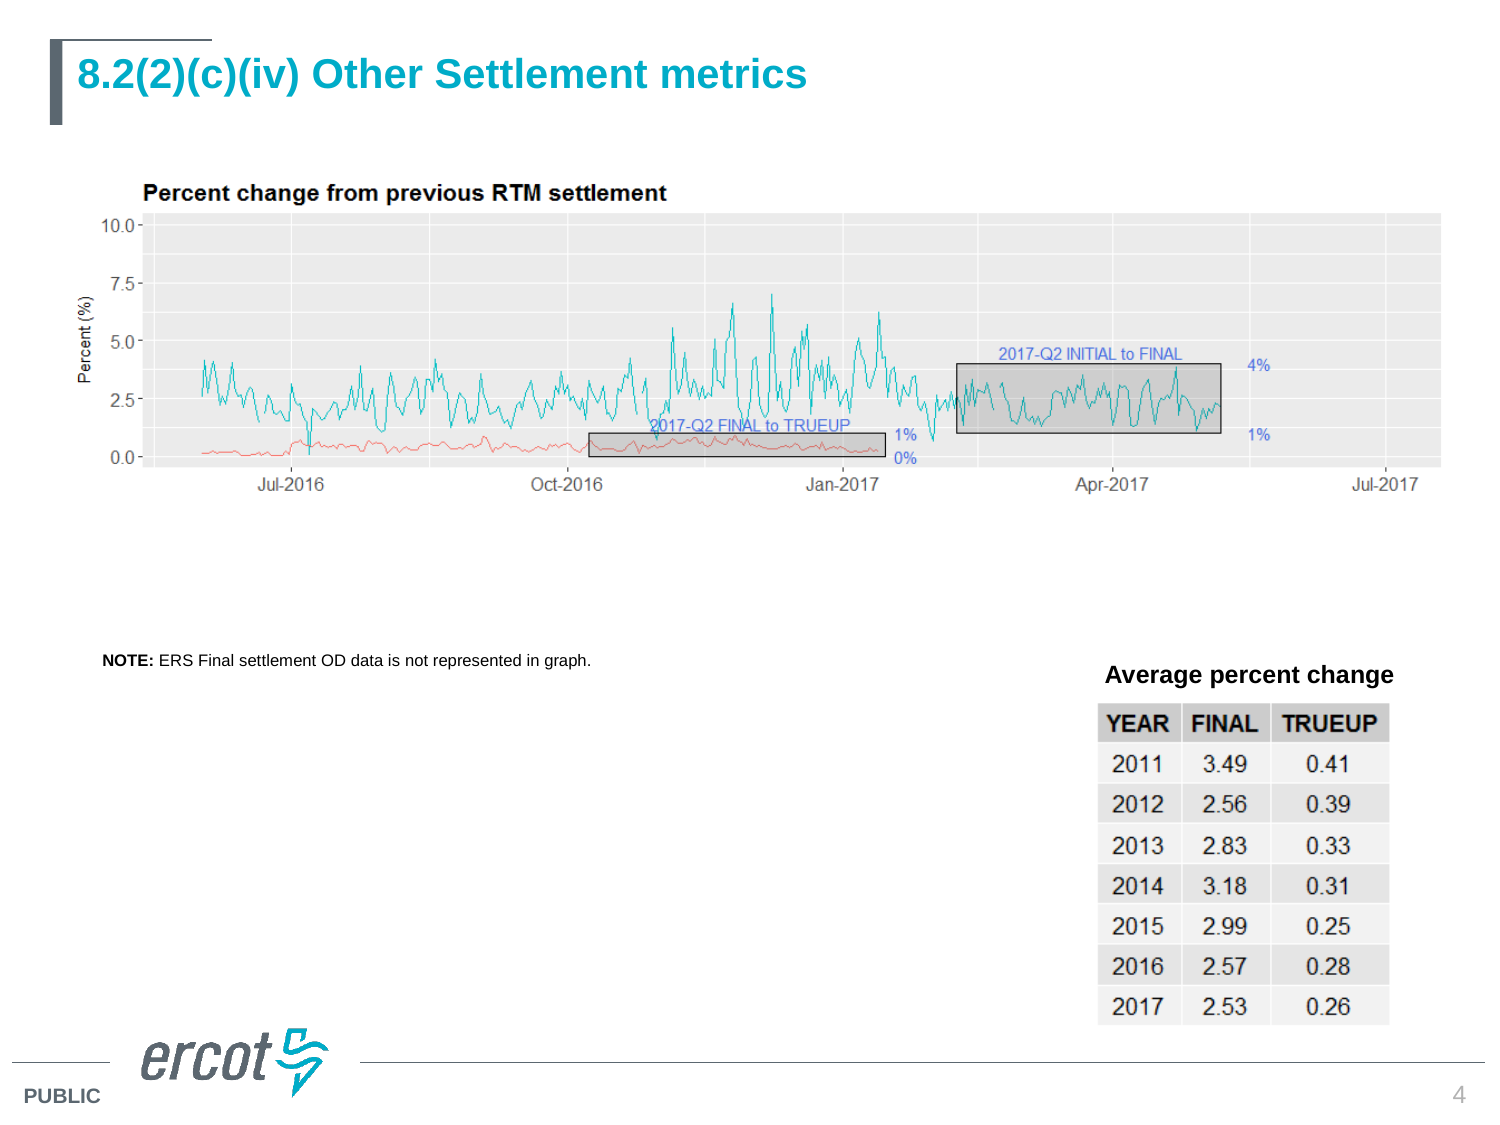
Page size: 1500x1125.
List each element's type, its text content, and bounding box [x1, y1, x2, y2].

picture [1093, 696, 1407, 1037]
text_box Average percent change [1004, 651, 1496, 696]
text_box NOTE: ERS Final settlement OD data is not represented in graph. [87, 642, 625, 677]
picture [137, 1024, 332, 1100]
slide_number 4 [1437, 1076, 1475, 1112]
title 8.2(2)(c)(iv) Other Settlement metrics [62, 39, 1450, 228]
picture [68, 174, 1451, 520]
